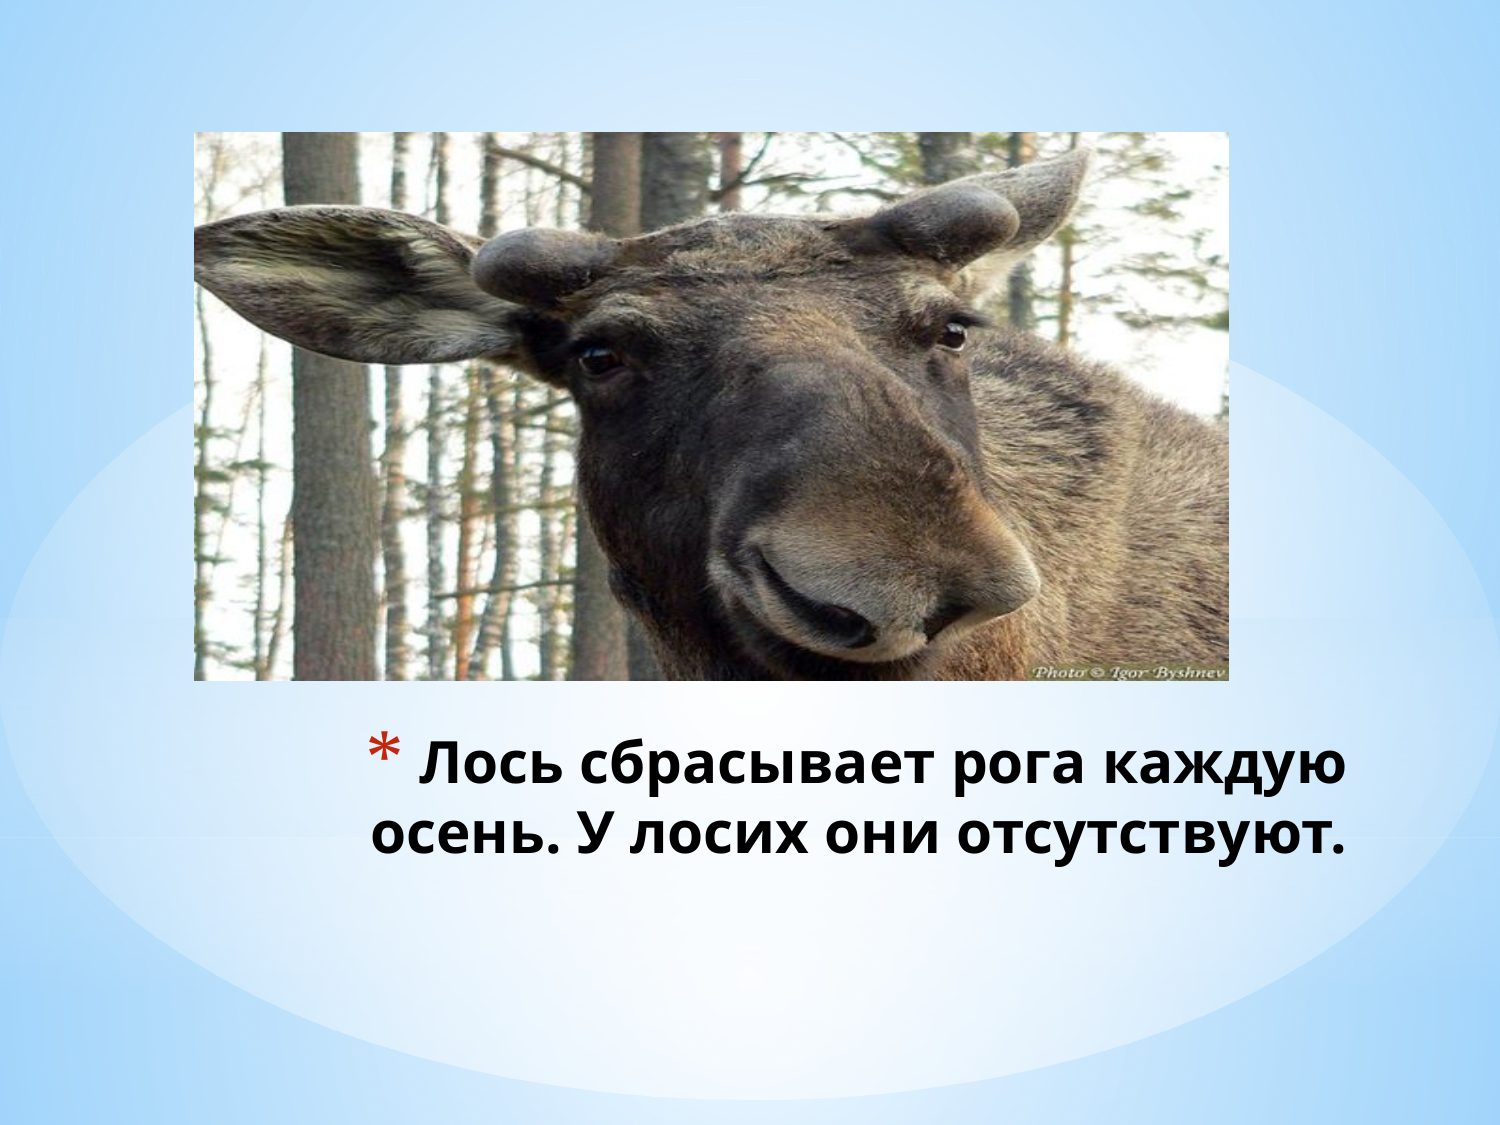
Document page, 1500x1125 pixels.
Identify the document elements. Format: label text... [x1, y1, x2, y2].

title Лось сбрасывает рога каждую осень. У лосих они отсутствуют. [294, 717, 1363, 965]
picture [194, 132, 1229, 681]
